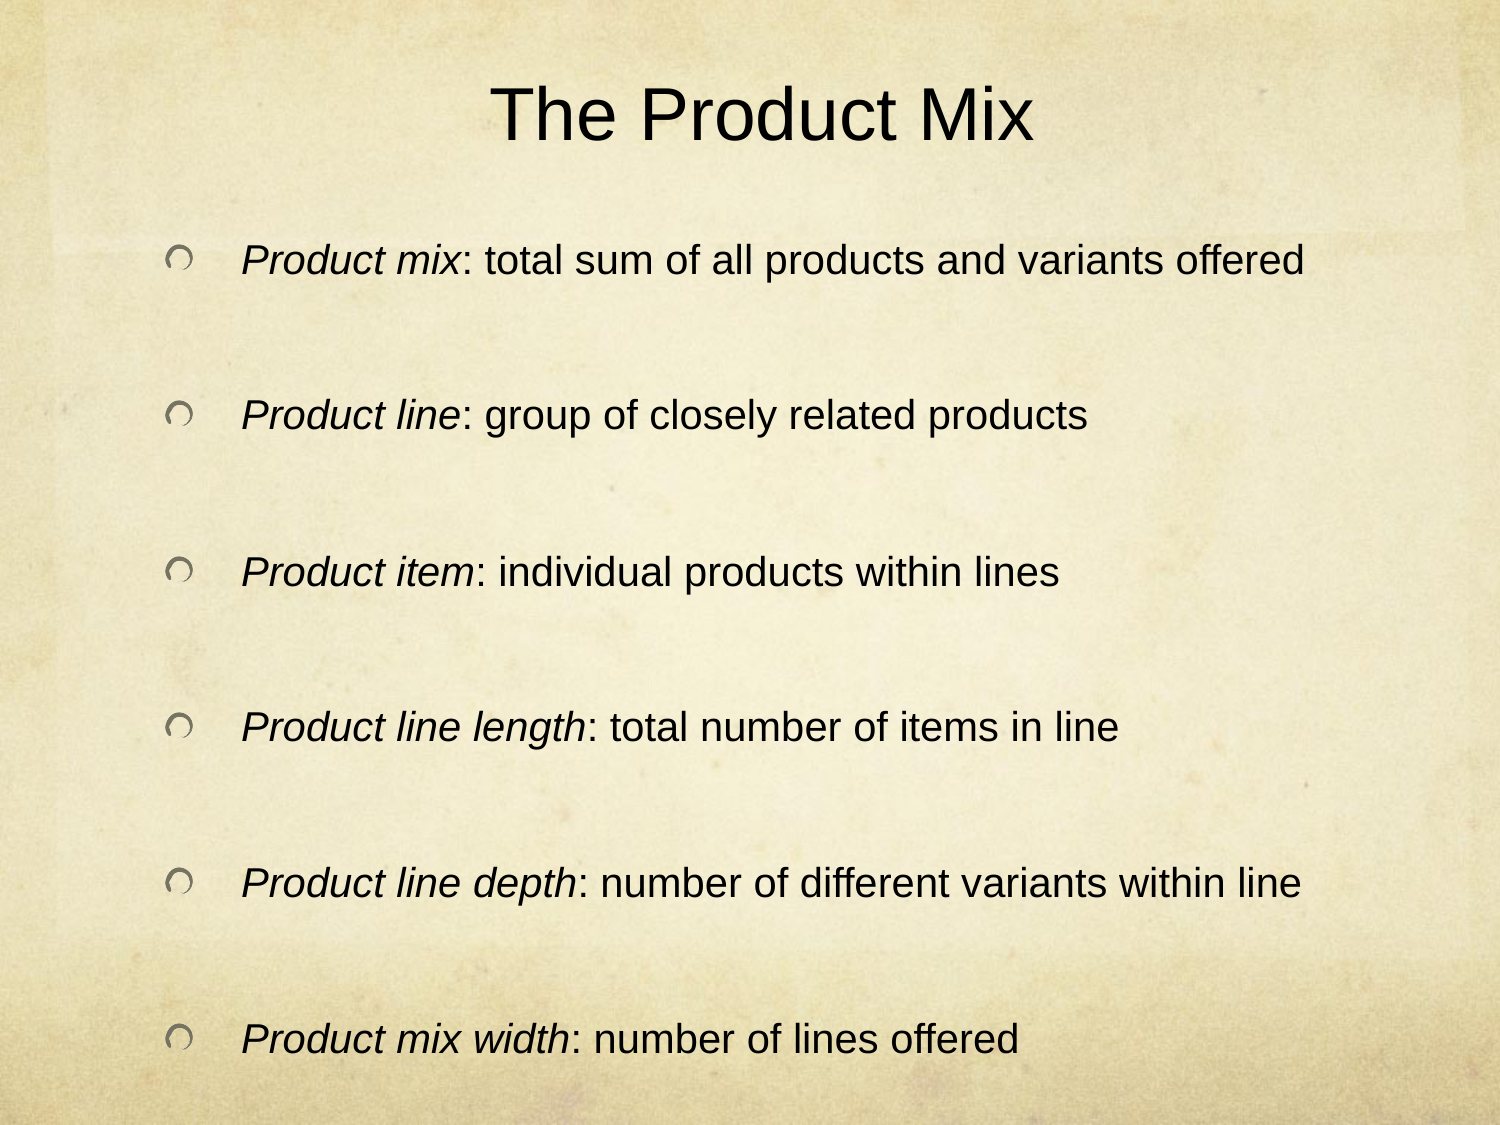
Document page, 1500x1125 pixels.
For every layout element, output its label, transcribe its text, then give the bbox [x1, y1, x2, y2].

text_box [374, 418, 1125, 480]
picture [0, 0, 1500, 1125]
list Product mix: total sum of all products and variants offered Product line: group of closely related products Product item: individual products within lines Product line length: total number of items in line Product line depth: number of different variants within line Product mix width: number of lines offered [150, 224, 1425, 813]
title The Product Mix [99, 45, 1425, 175]
